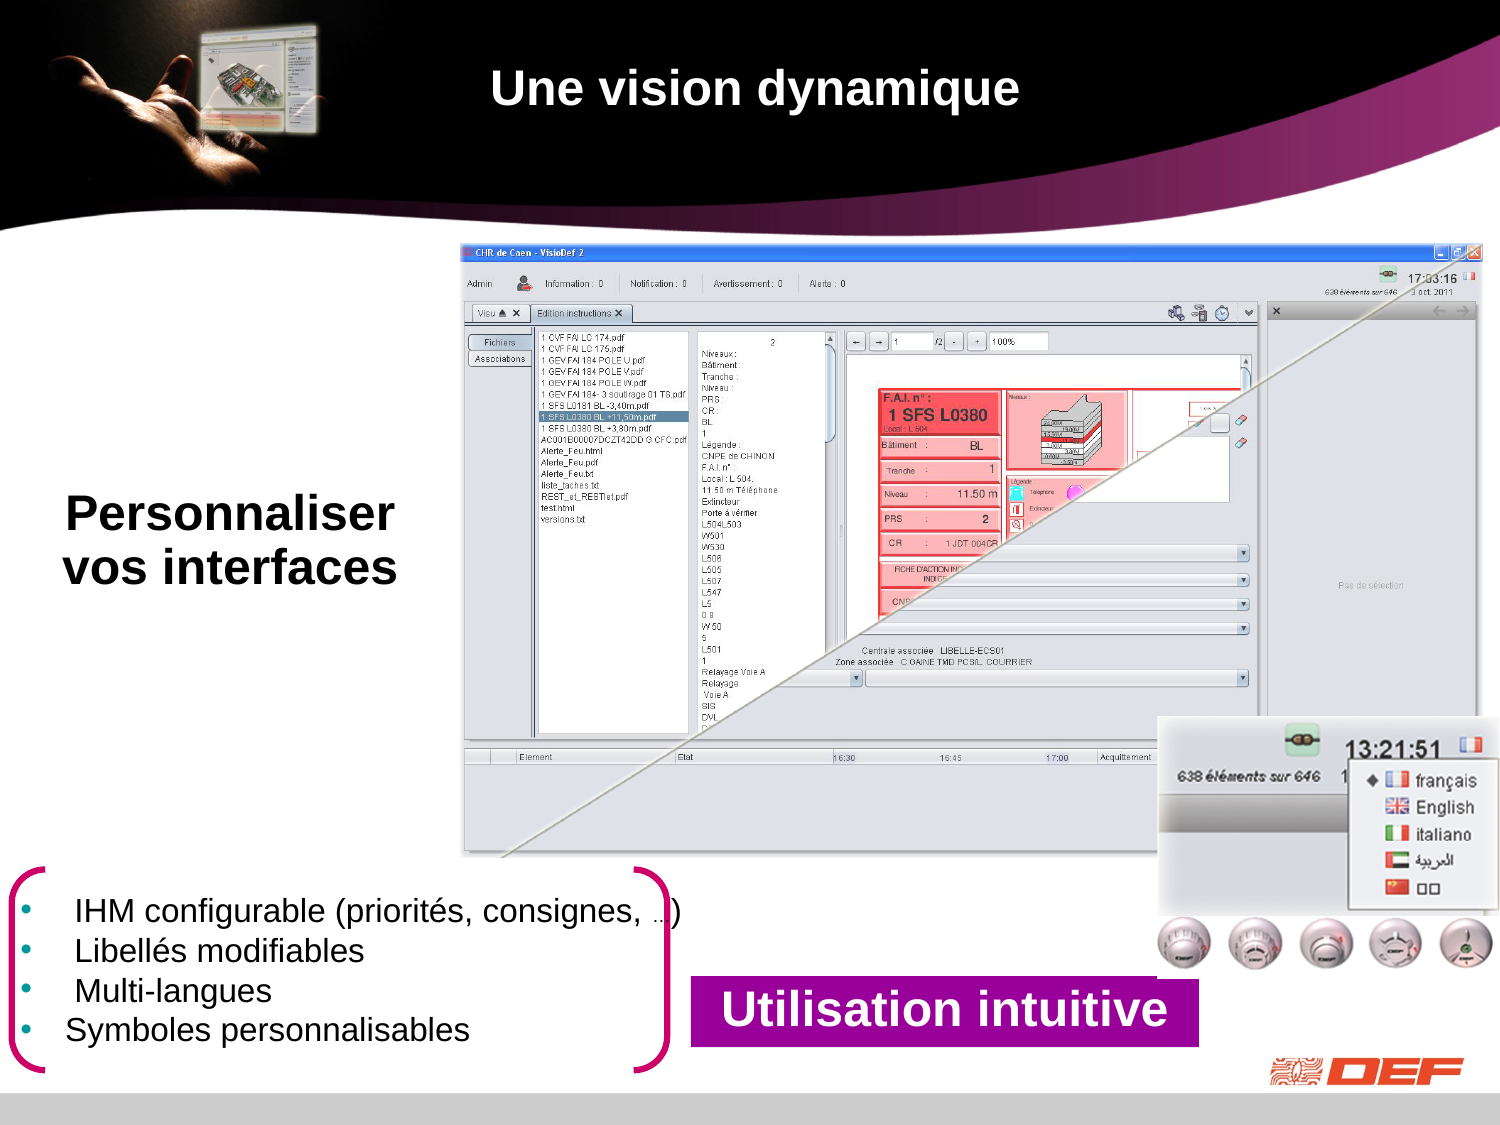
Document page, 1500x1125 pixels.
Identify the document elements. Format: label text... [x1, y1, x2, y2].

text_box [18, 868, 660, 881]
text_box Personnaliser vos interfaces [41, 479, 420, 610]
text_box Une vision dynamique [430, 54, 1117, 138]
text_box Utilisation intuitive [739, 976, 1199, 1048]
picture [0, 0, 1500, 1125]
text_box IHM configurable (priorités, consignes, …) Libellés modifiables Multi-langues Symboles personnalisables [5, 881, 739, 1118]
